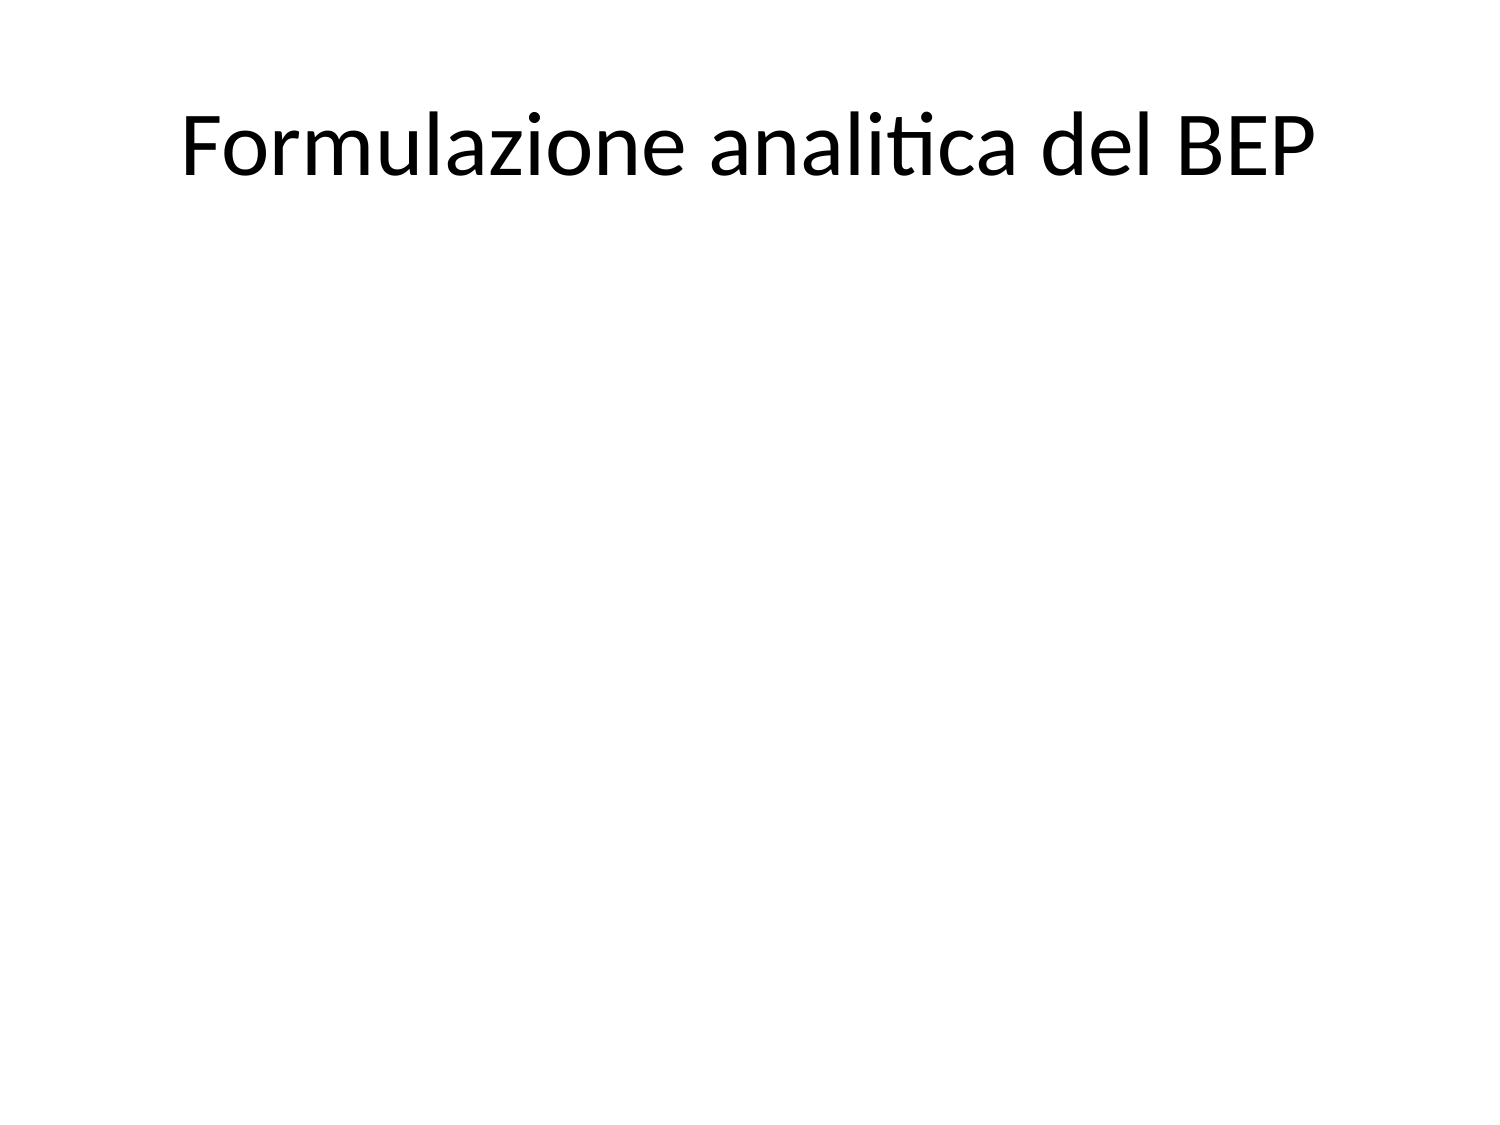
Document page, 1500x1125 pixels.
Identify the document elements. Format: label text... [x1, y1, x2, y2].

title Formulazione analitica del BEP [75, 45, 1425, 233]
